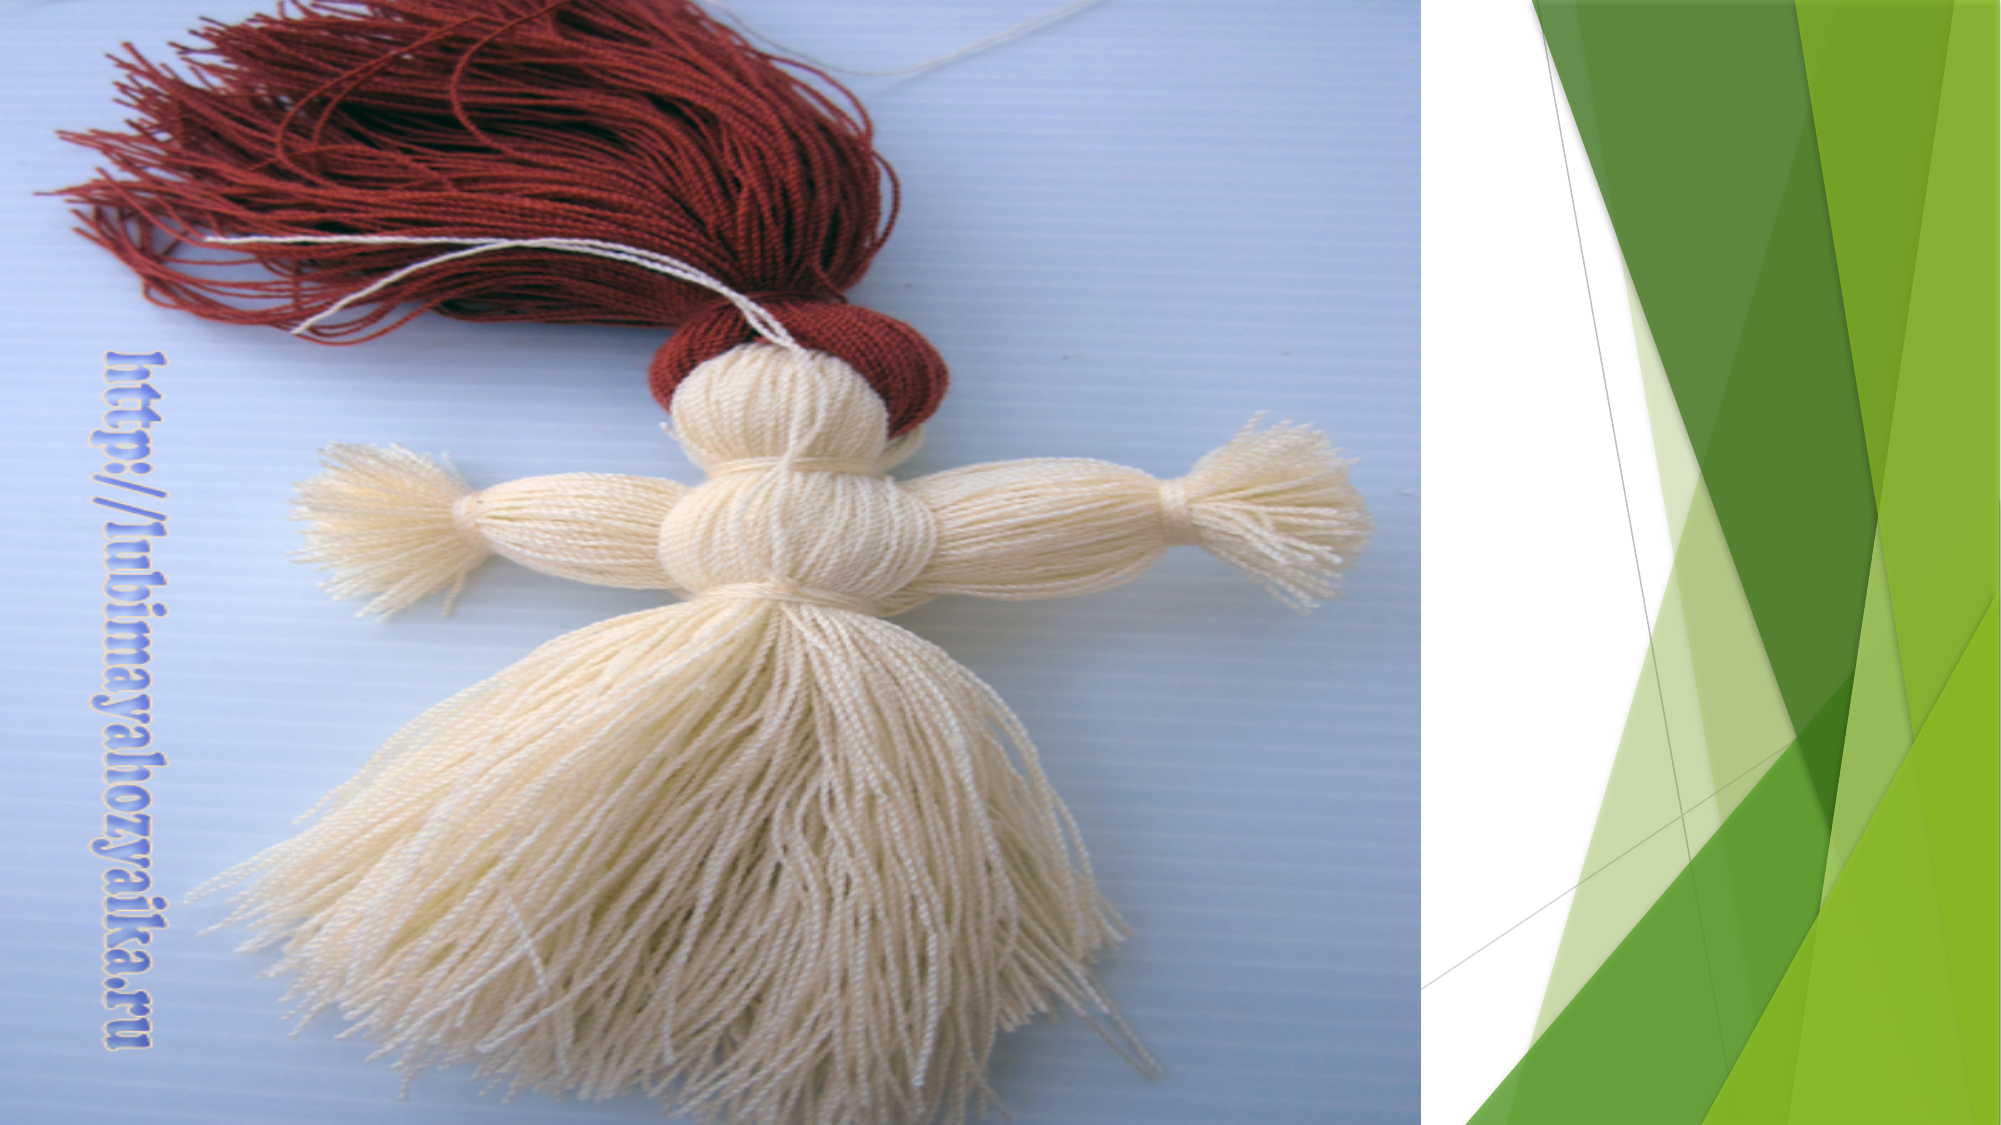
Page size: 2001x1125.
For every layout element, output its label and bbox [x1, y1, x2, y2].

list [0, 0, 1421, 1125]
